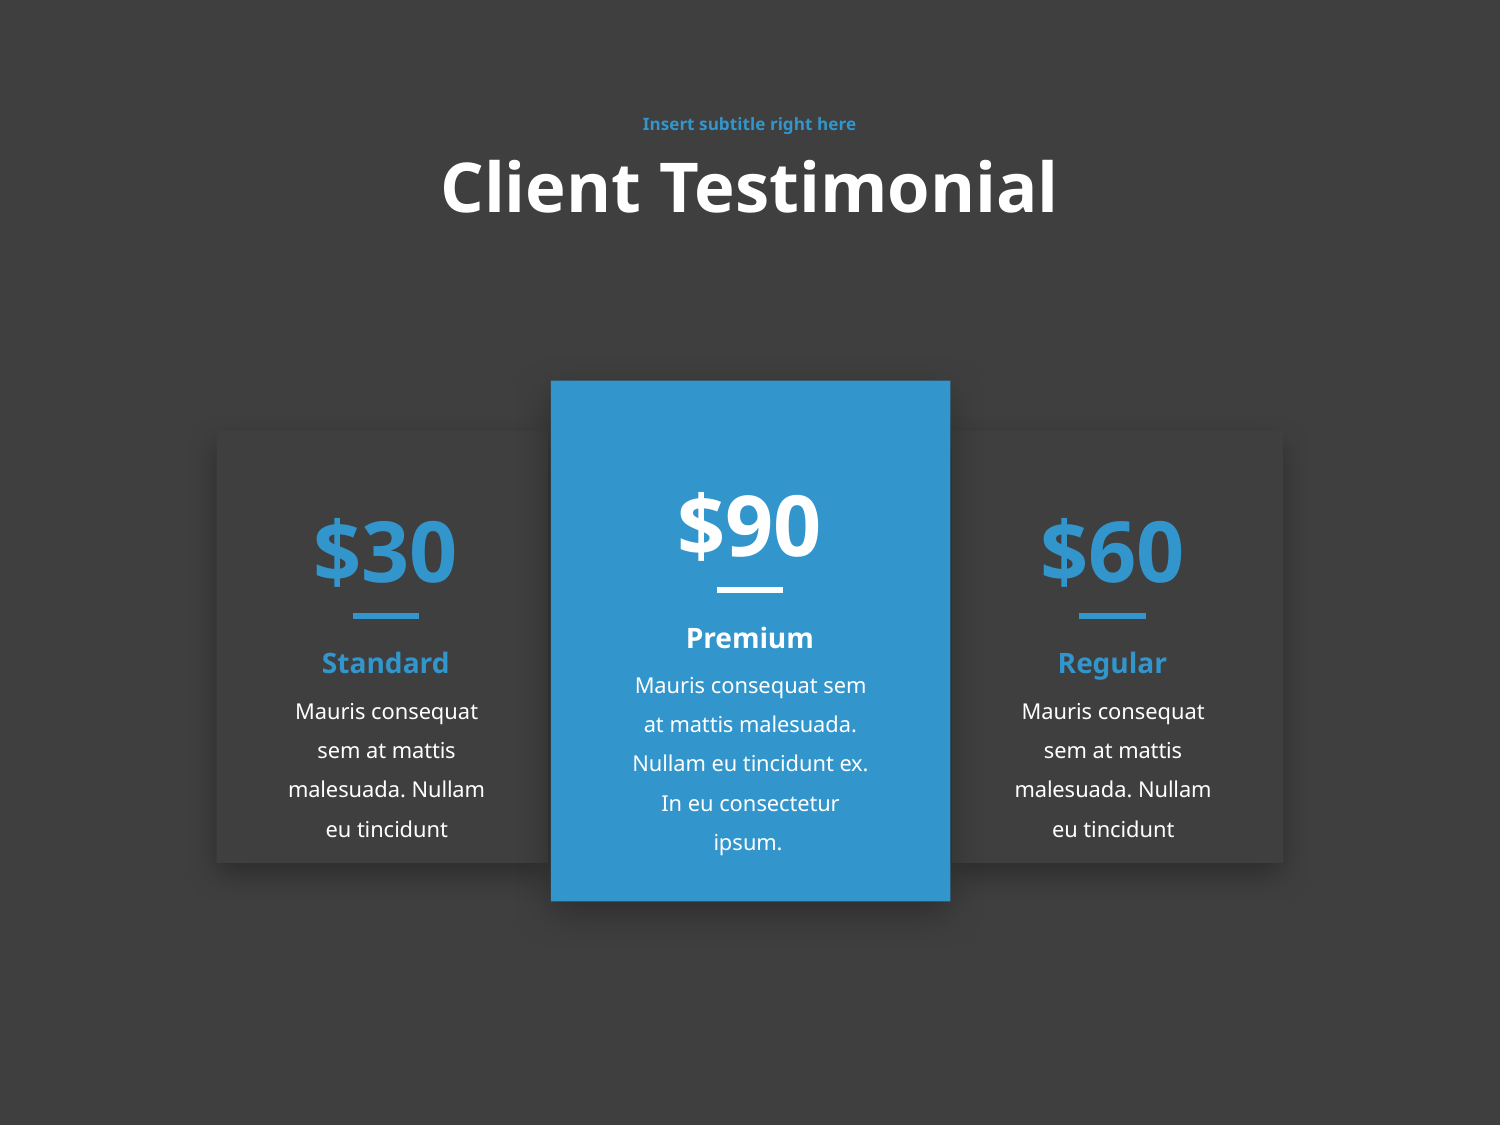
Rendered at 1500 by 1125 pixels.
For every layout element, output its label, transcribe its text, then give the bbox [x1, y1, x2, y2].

text_box Mauris consequat sem at mattis malesuada. Nullam eu tincidunt ex. In eu consectetur ipsum. [611, 650, 891, 863]
text_box [216, 430, 526, 864]
text_box Standard [279, 638, 493, 676]
text_box [550, 380, 952, 902]
subtitle Insert subtitle right here [396, 101, 1104, 148]
text_box [976, 430, 1284, 864]
text_box $90 [625, 464, 875, 581]
text_box Premium [625, 612, 875, 650]
text_box $60 [987, 490, 1238, 607]
text_box $30 [261, 490, 511, 607]
text_box Regular [1006, 638, 1219, 676]
title Client Testimonial [396, 148, 1104, 257]
text_box Mauris consequat sem at mattis malesuada. Nullam eu tincidunt [986, 676, 1240, 849]
text_box Mauris consequat sem at mattis malesuada. Nullam eu tincidunt [260, 676, 514, 849]
